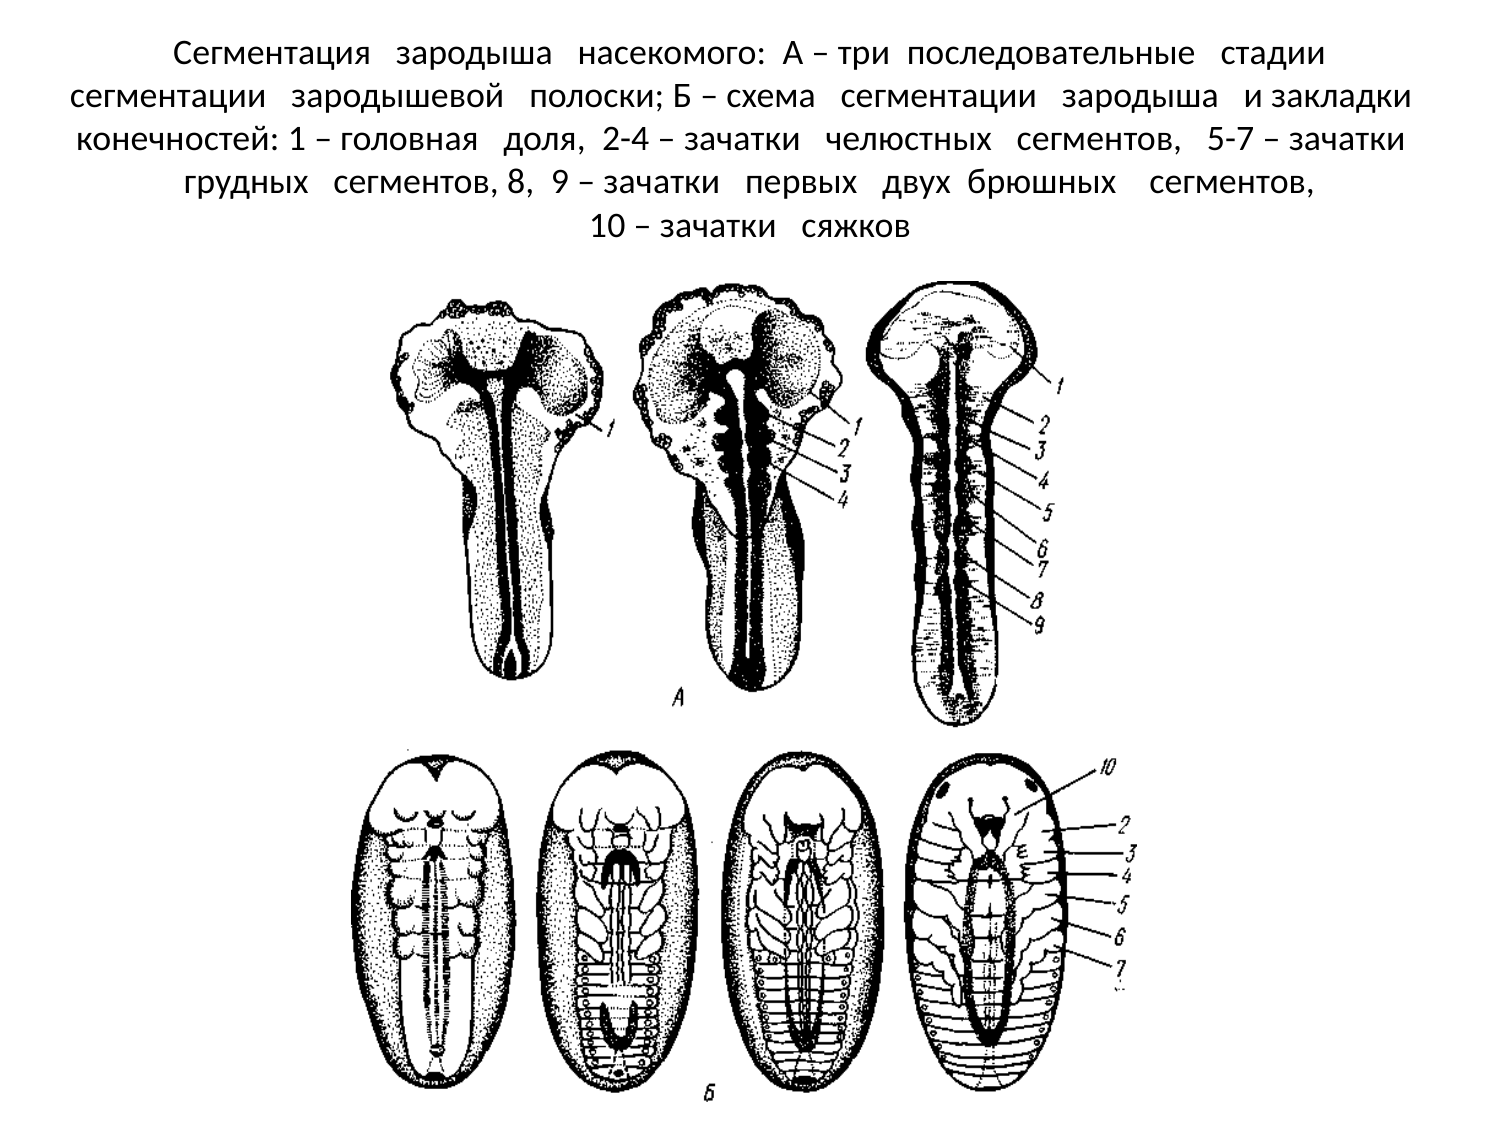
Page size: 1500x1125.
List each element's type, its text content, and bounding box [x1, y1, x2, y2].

title Сегментация зародыша насекомого: А – три последовательные стадии сегментации зародышевой полоски; Б – схема сегментации зародыша и закладки конечностей: 1 – головная доля, 2-4 – зачатки челюстных сегментов, 5-7 – зачатки грудных сегментов, 8, 9 – зачатки первых двух брюшных сегментов, 10 – зачатки сяжков [17, 19, 1483, 254]
picture [351, 280, 1137, 1102]
